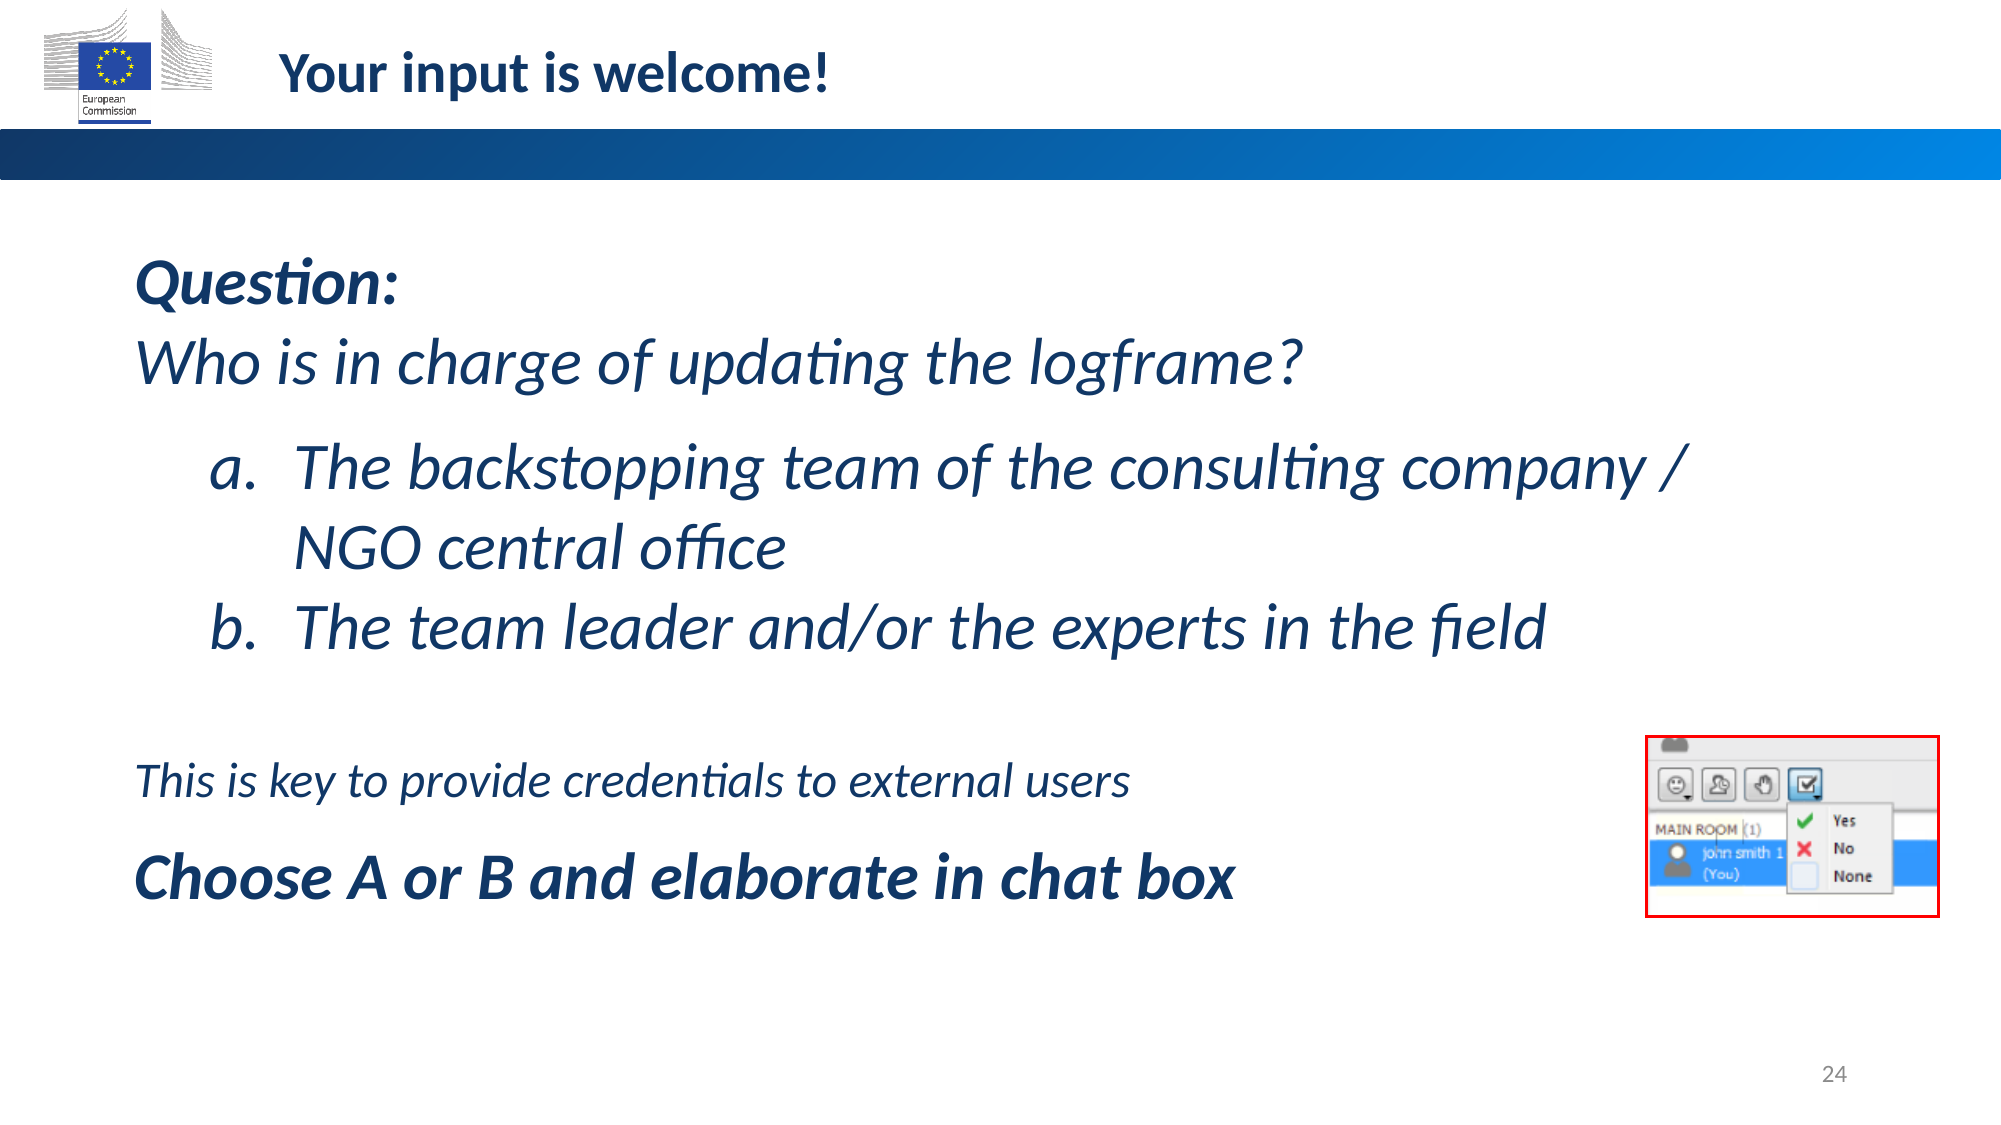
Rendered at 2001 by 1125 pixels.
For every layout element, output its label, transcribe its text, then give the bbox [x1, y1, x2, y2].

picture [1647, 738, 1937, 915]
slide_number 24 [1412, 1042, 1863, 1103]
text_box Question: Who is in charge of updating the logframe? The backstopping team of the consulting company / NGO central office The team leader and/or the experts in the field This is key to provide credentials to external users Choose A or B and elaborate in chat box [119, 230, 1834, 920]
text_box Your input is welcome! [264, 27, 1690, 112]
picture [44, 8, 212, 124]
